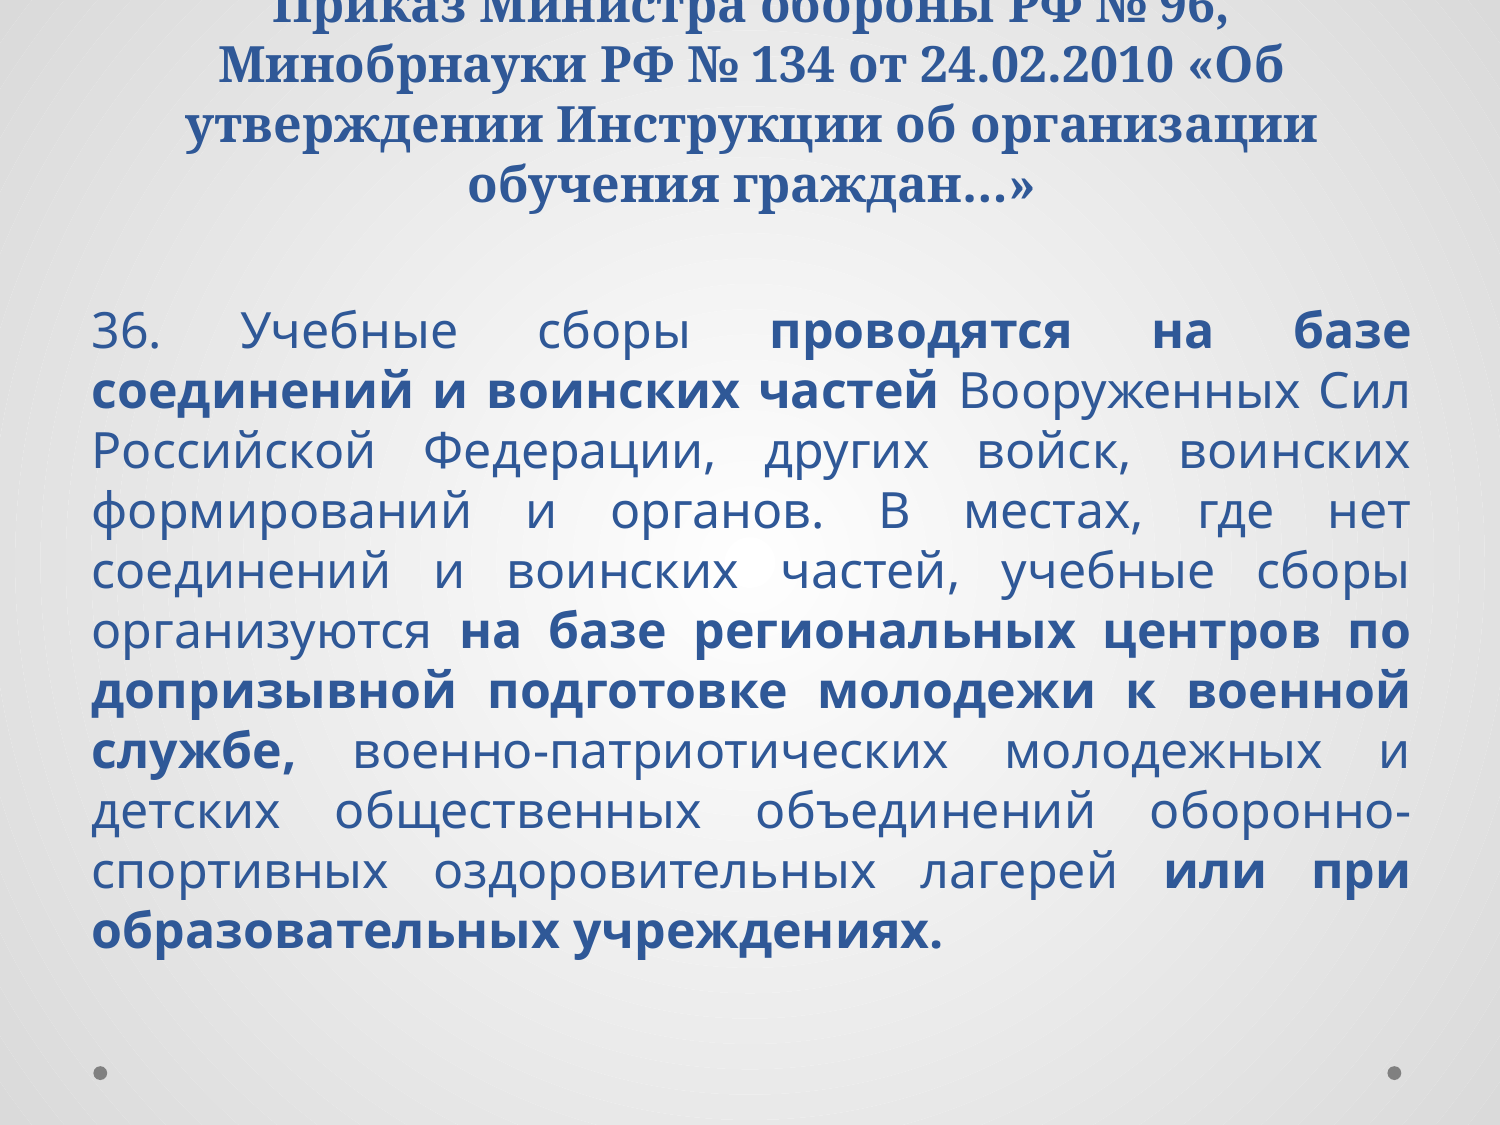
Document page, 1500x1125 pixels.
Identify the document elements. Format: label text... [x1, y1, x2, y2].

title Приказ Министра обороны РФ № 96, Минобрнауки РФ № 134 от 24.02.2010 «Об утверждении Инструкции об организации обучения граждан…» [76, 42, 1427, 220]
list 36. Учебные сборы проводятся на базе соединений и воинских частей Вооруженных Сил Российской Федерации, других войск, воинских формирований и органов. В местах, где нет соединений и воинских частей, учебные сборы организуются на базе региональных центров по допризывной подготовке молодежи к военной службе, военно-патриотических молодежных и детских общественных объединений оборонно-спортивных оздоровительных лагерей или при образовательных учреждениях. [76, 290, 1427, 1034]
